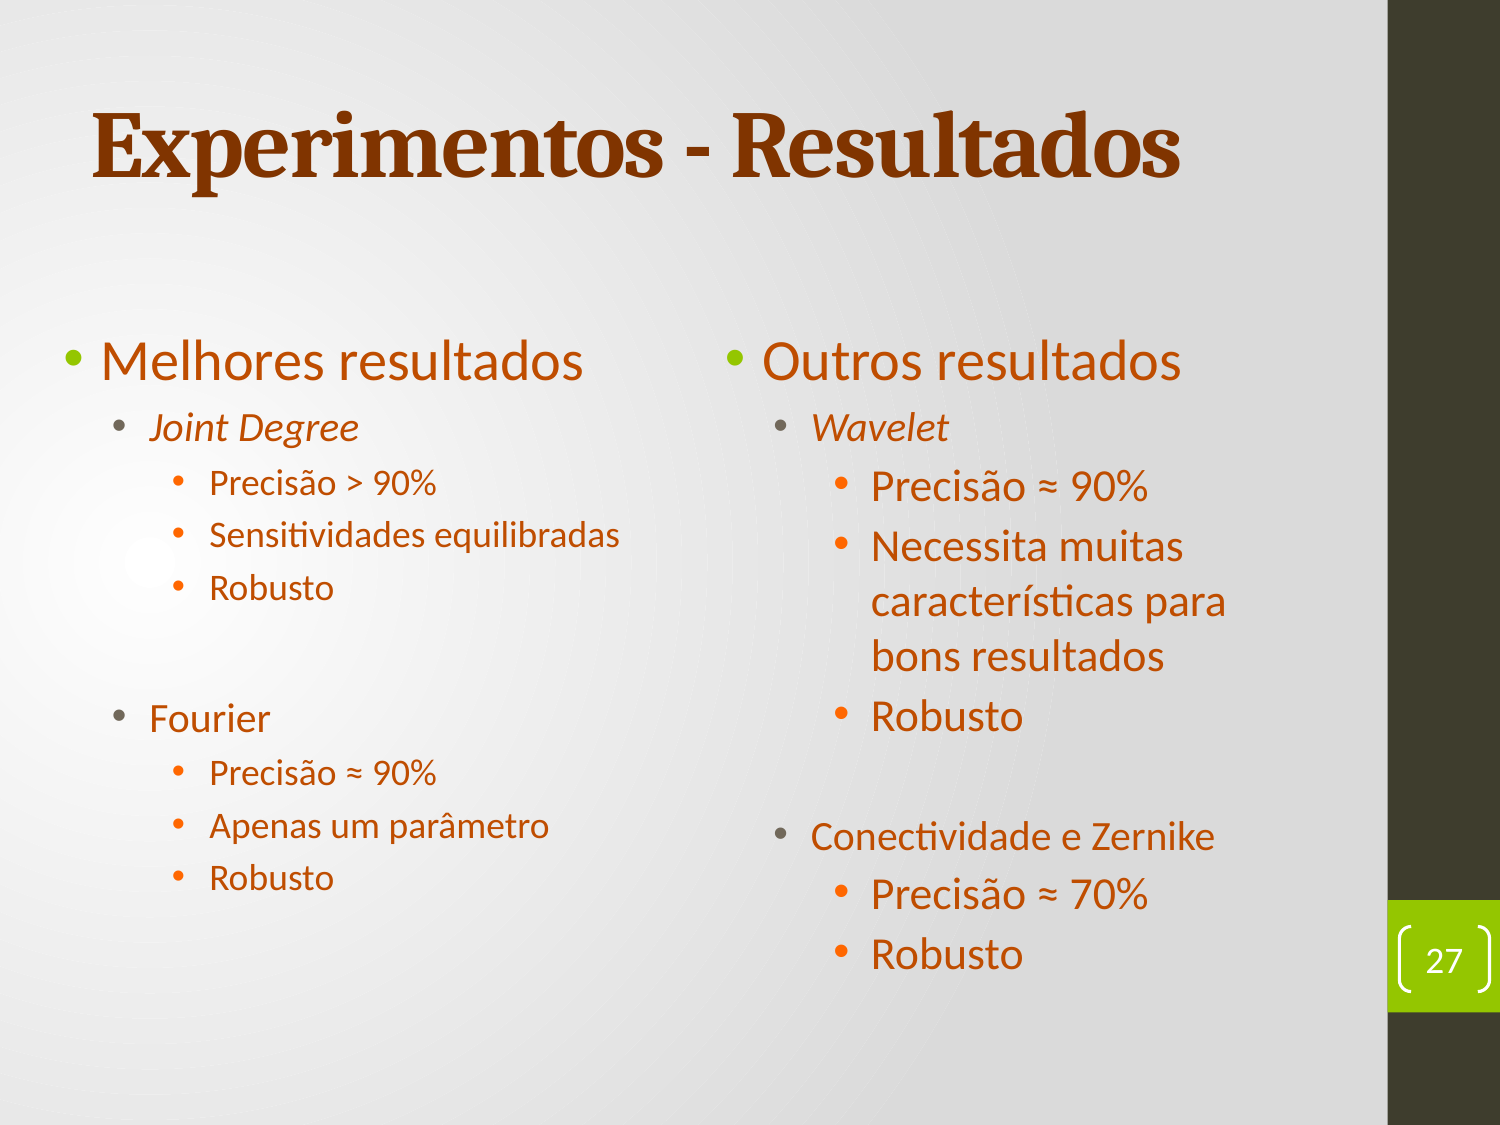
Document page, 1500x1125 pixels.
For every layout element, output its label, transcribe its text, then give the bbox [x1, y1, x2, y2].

slide_number 27 [1397, 924, 1492, 994]
list Melhores resultados Joint Degree Precisão > 90% Sensitividades equilibradas Robusto Fourier Precisão ≈ 90% Apenas um parâmetro Robusto [29, 314, 668, 1102]
text_box Outros resultados Wavelet Precisão ≈ 90% Necessita muitas características para bons resultados Robusto Conectividade e Zernike Precisão ≈ 70% Robusto [690, 314, 1329, 1102]
title Experimentos - Resultados [75, 45, 1325, 233]
